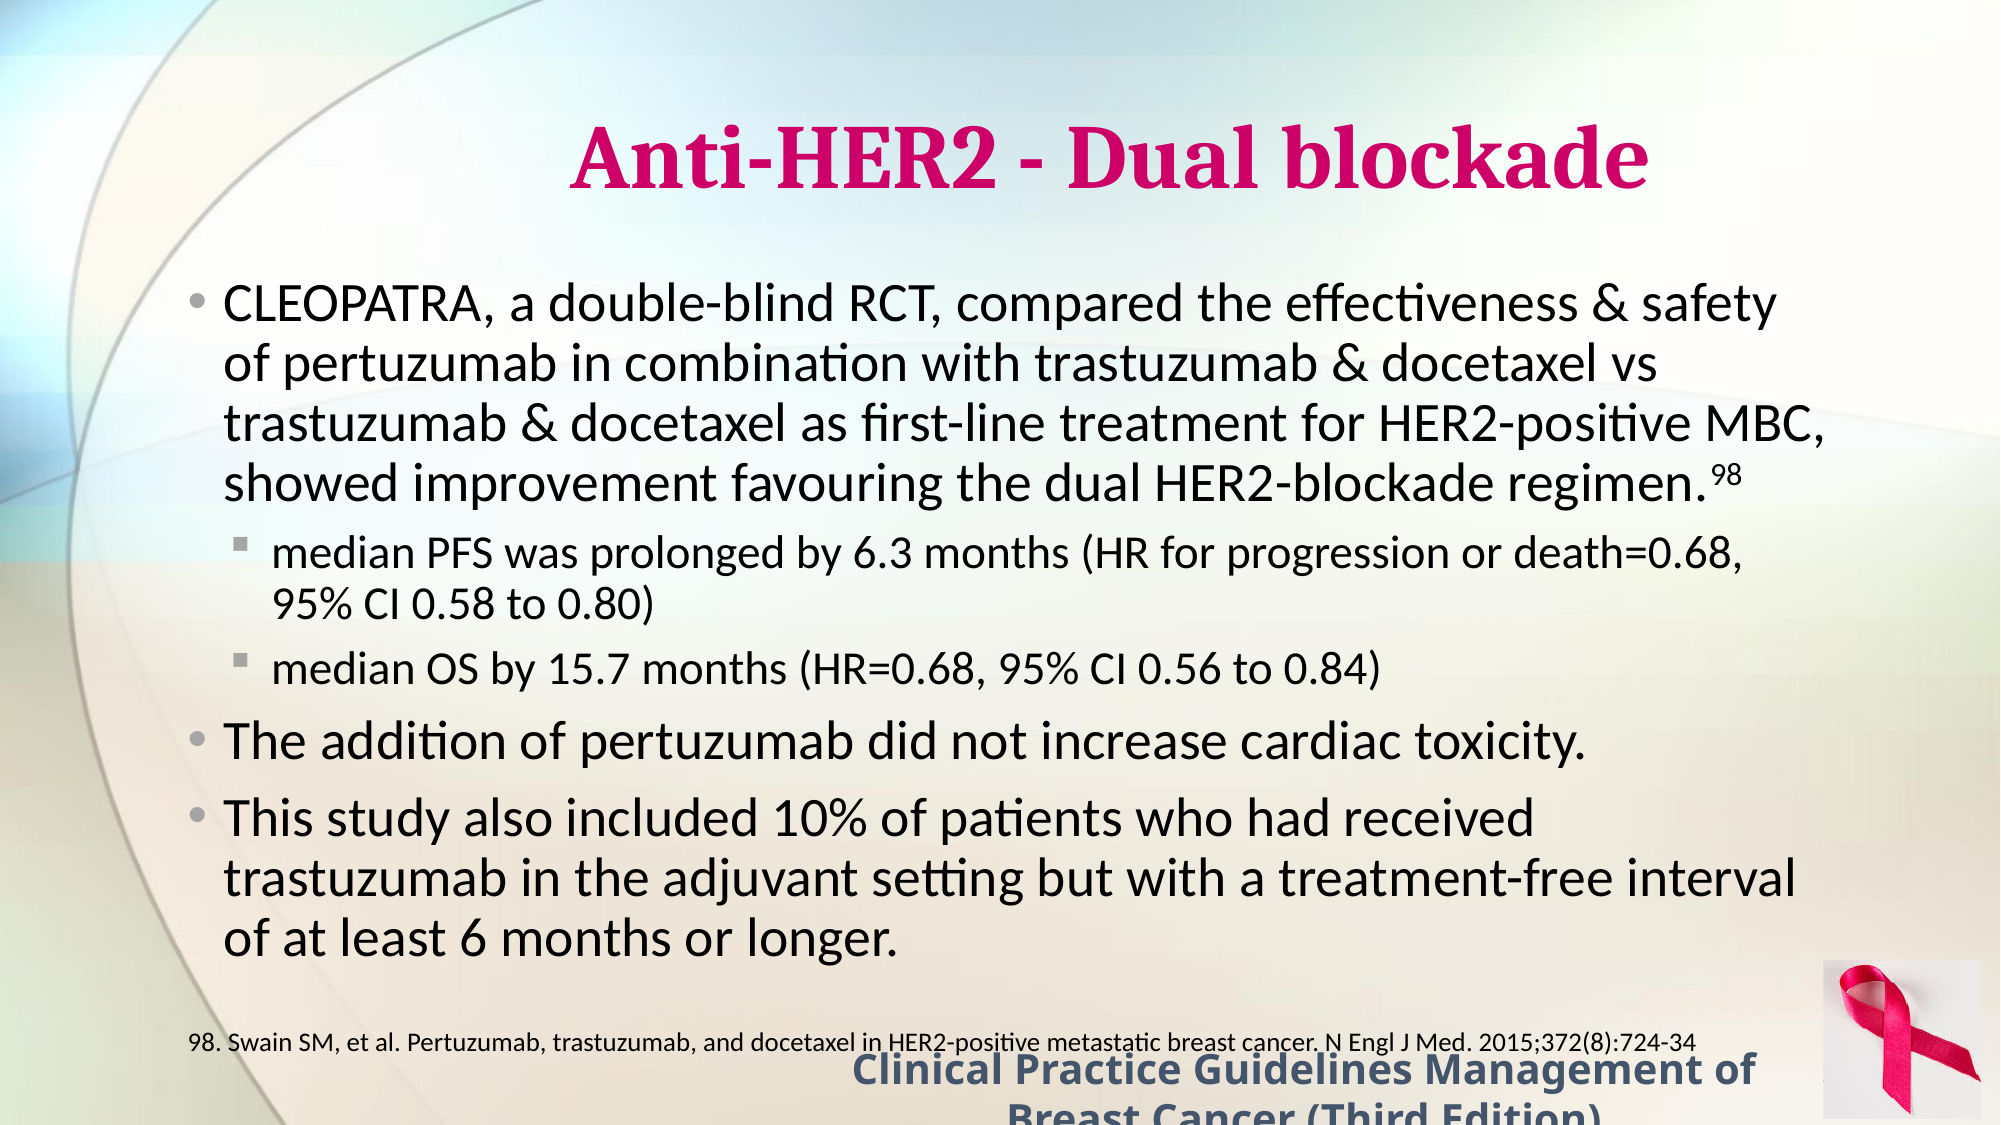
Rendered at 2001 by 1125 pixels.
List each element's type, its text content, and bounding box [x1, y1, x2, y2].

slide_number 20 [1325, 1042, 1813, 1103]
title Anti-HER2 - Dual blockade [381, 43, 1863, 261]
list CLEOPATRA, a double-blind RCT, compared the effectiveness & safety of pertuzumab in combination with trastuzumab & docetaxel vs trastuzumab & docetaxel as first-line treatment for HER2-positive MBC, showed improvement favouring the dual HER2-blockade regimen.98 median PFS was prolonged by 6.3 months (HR for progression or death=0.68, 95% CI 0.58 to 0.80) median OS by 15.7 months (HR=0.68, 95% CI 0.56 to 0.84) The addition of pertuzumab did not increase cardiac toxicity. This study also included 10% of patients who had received trastuzumab in the adjuvant setting but with a treatment-free interval of at least 6 months or longer. 98. Swain SM, et al. Pertuzumab, trastuzumab, and docetaxel in HER2-positive metastatic breast cancer. N Engl J Med. 2015;372(8):724-34 [172, 266, 1844, 1082]
text_box Clinical Practice Guidelines Management of Breast Cancer (Third Edition) [788, 1082, 1820, 1125]
picture [0, 0, 2001, 1125]
